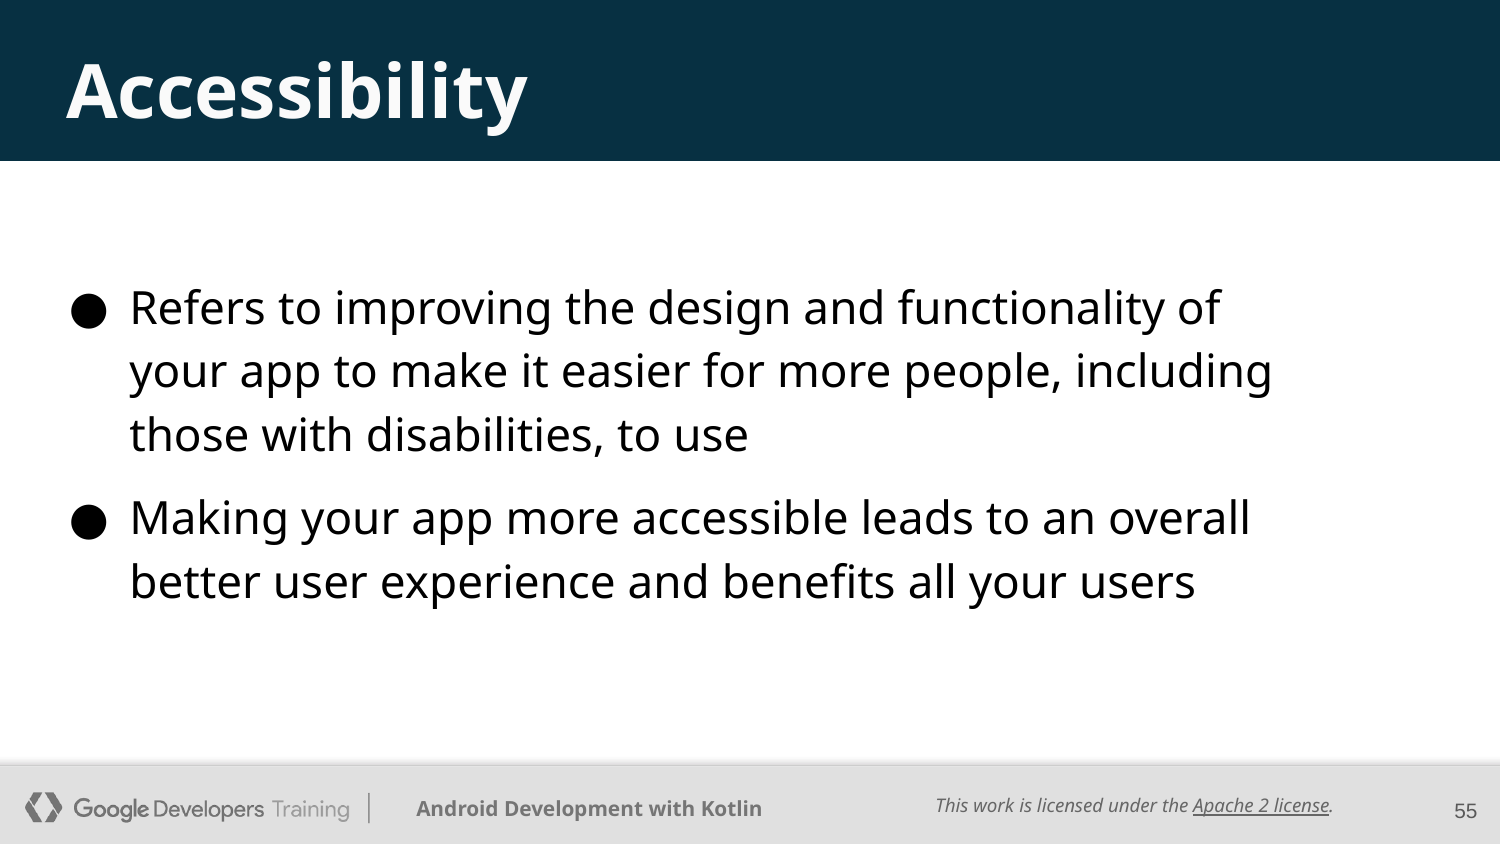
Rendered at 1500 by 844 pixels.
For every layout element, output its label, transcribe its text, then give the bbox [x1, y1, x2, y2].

title Accessibility [51, 28, 1449, 122]
text_box Refers to improving the design and functionality of your app to make it easier for more people, including those with disabilities, to use Making your app more accessible leads to an overall better user experience and benefits all your users [39, 255, 1319, 623]
picture [0, 161, 1500, 844]
slide_number ‹#› [1402, 777, 1493, 842]
